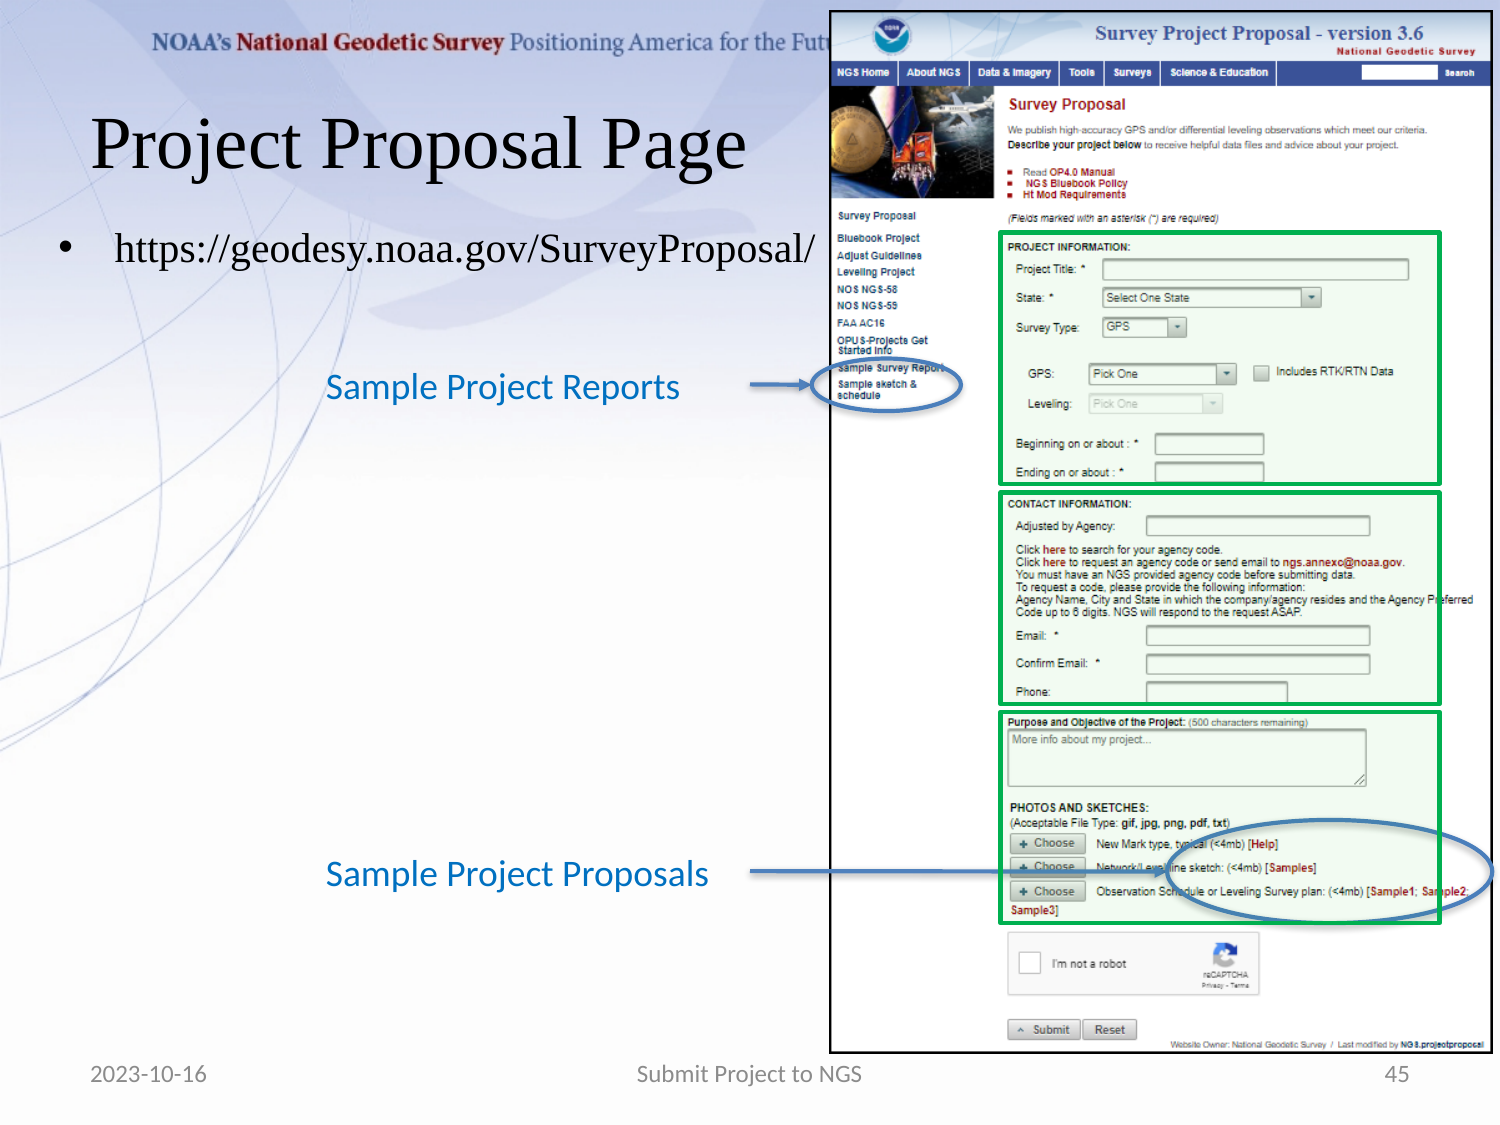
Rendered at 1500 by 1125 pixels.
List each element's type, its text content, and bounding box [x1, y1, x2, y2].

text_box Sample Project Proposals [311, 841, 750, 901]
slide_number 45 [1074, 1063, 1425, 1103]
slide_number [75, 1042, 425, 1103]
picture [0, 0, 1500, 1125]
text_box Project Proposal Page [75, 45, 823, 213]
text_box https://geodesy.noaa.gov/SurveyProposal/ [43, 213, 824, 293]
text_box Sample Project Reports [311, 354, 750, 415]
footer Submit Project to NGS [512, 1042, 988, 1103]
text_box [811, 370, 824, 400]
